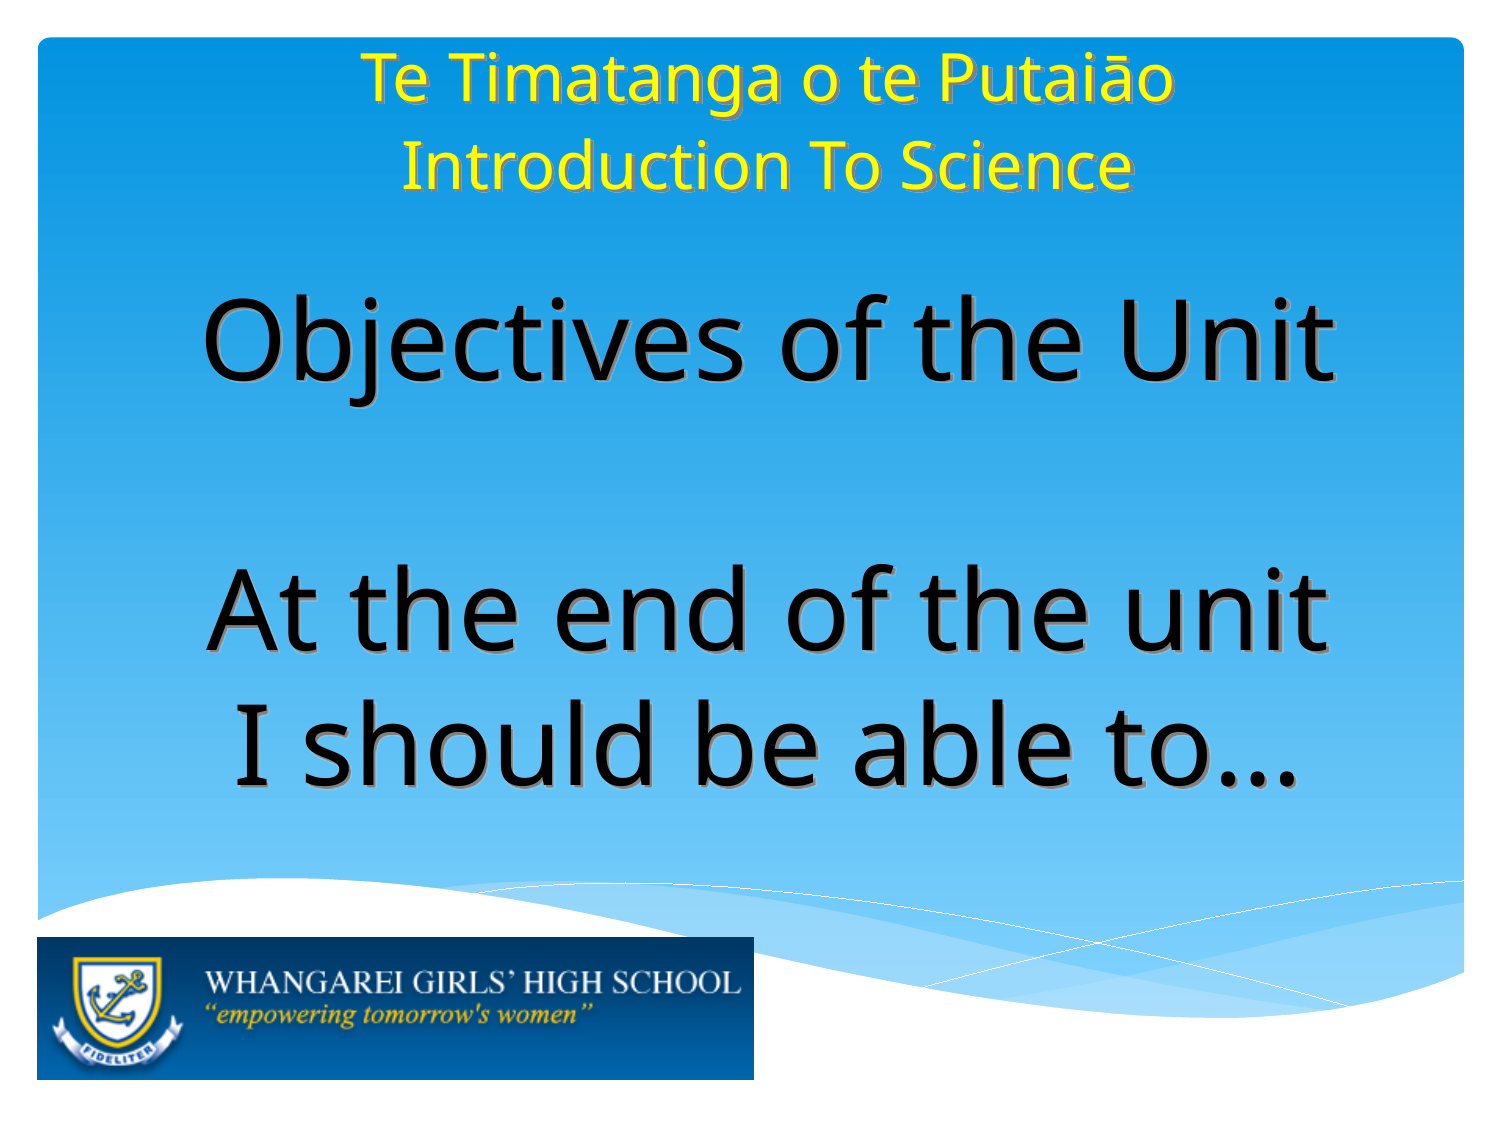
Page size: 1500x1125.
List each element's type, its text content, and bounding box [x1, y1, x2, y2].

text_box Introduction To Science [162, 112, 1375, 213]
text_box Objectives of the Unit At the end of the unit I should be able to… [162, 213, 1375, 913]
picture [37, 937, 754, 1080]
text_box Te Timatanga o te Putaiāo [162, 24, 1375, 112]
